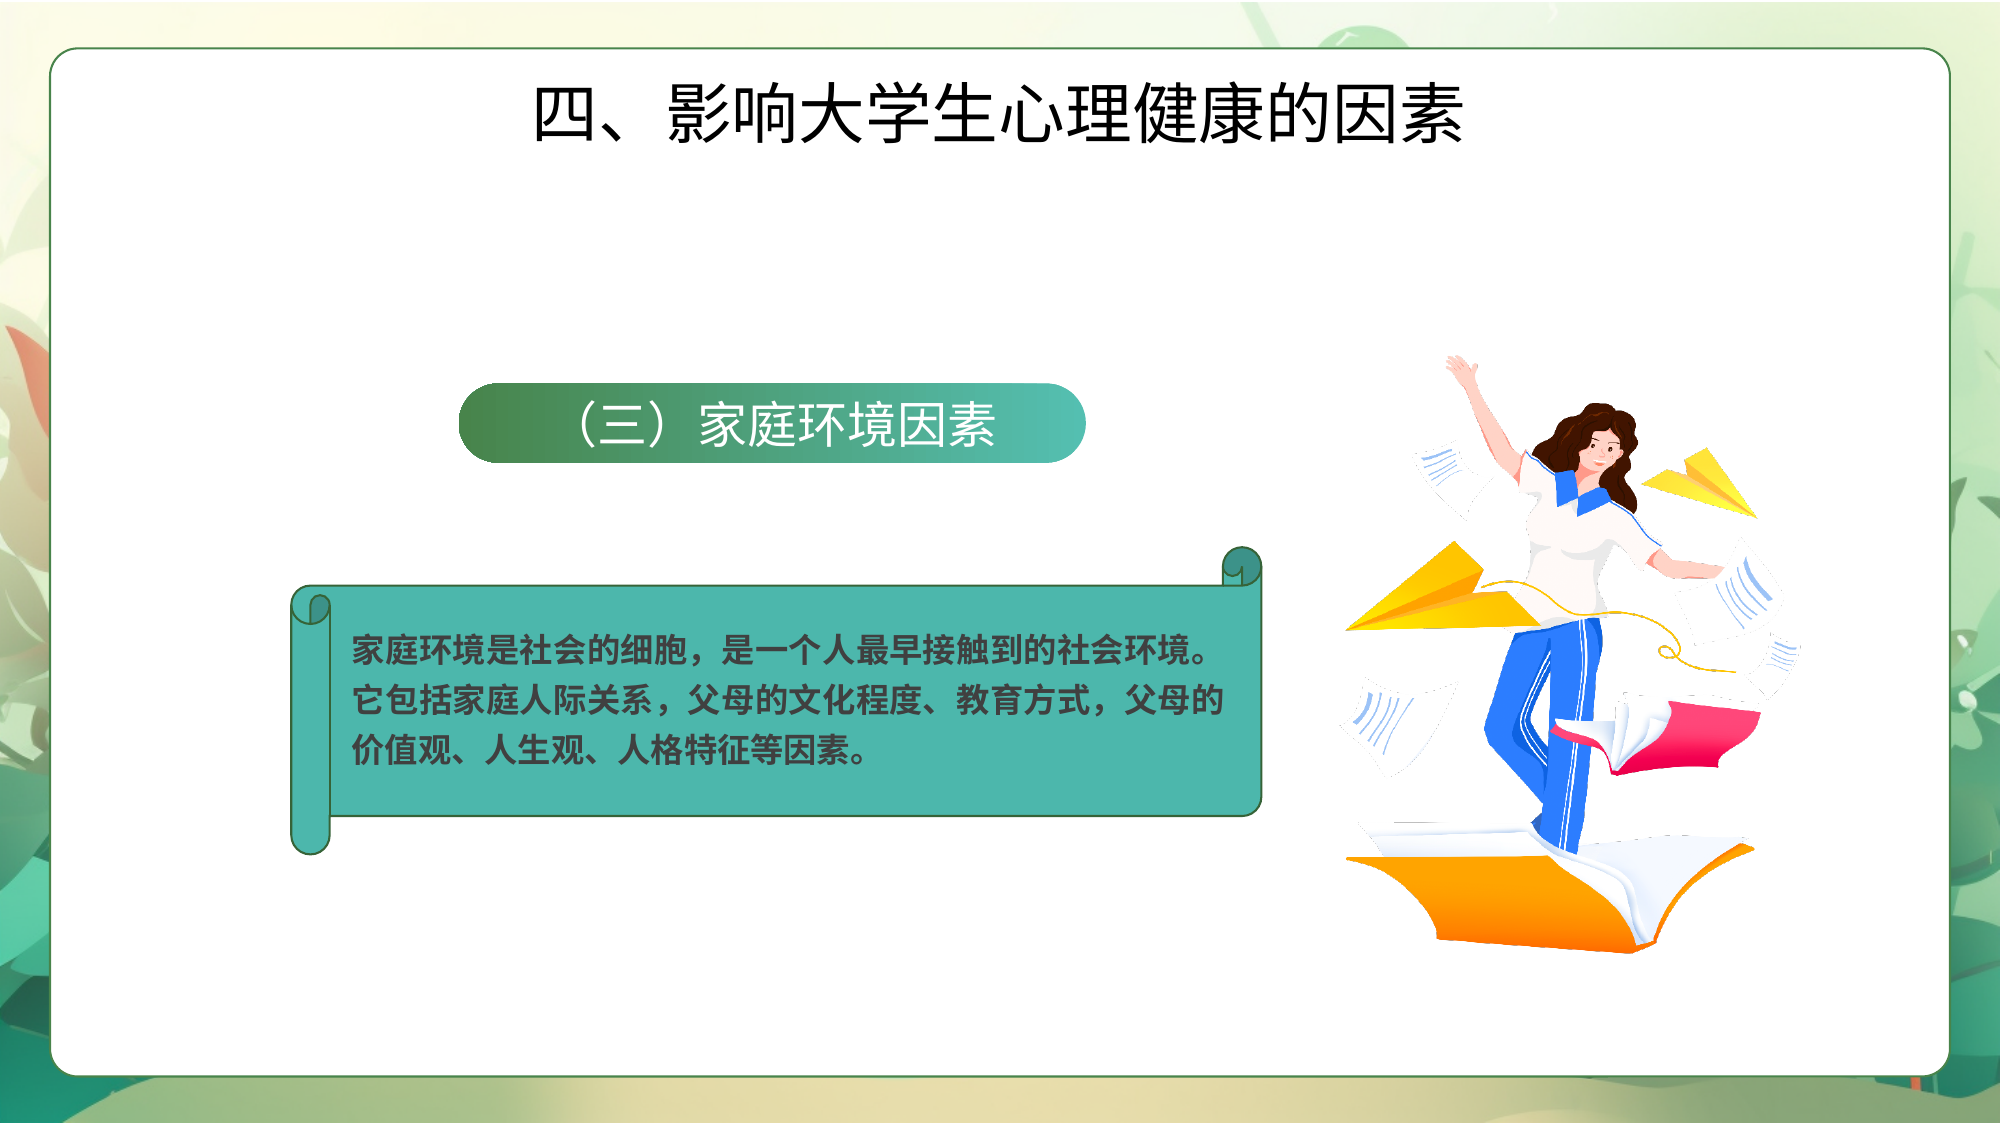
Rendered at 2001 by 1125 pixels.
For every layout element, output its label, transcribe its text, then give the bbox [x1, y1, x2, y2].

text_box 家庭环境是社会的细胞，是一个人最早接触到的社会环境。它包括家庭人际关系，父母的文化程度、教育方式，父母的价值观、人生观、人格特征等因素。 [337, 612, 1216, 827]
picture [0, 2, 2000, 1123]
text_box （三）家庭环境因素 [457, 382, 1087, 464]
text_box [290, 584, 1216, 856]
text_box 四、影响大学生心理健康的因素 [437, 64, 1561, 160]
